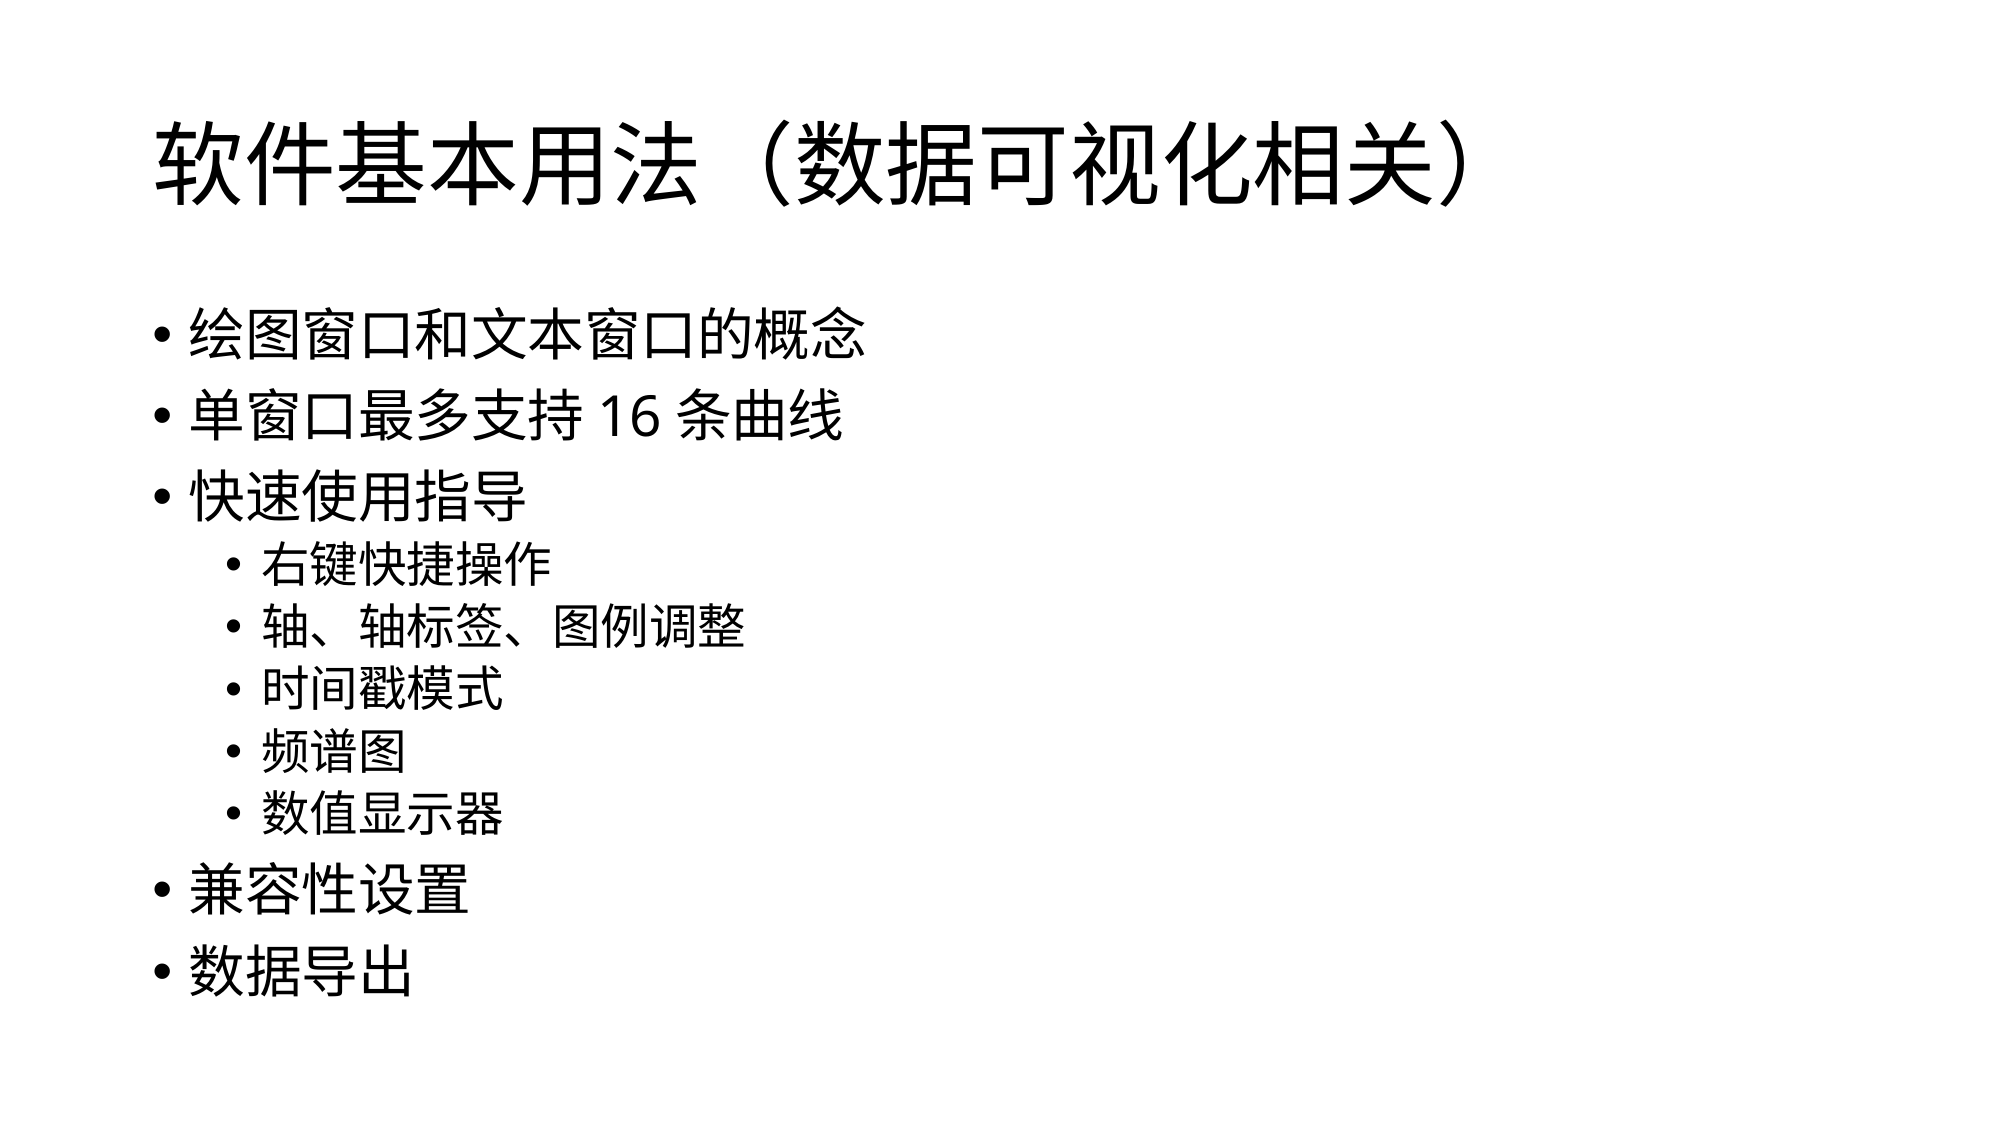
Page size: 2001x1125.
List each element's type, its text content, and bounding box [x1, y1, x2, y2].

title 软件基本用法（数据可视化相关） [137, 59, 1863, 278]
list 绘图窗口和文本窗口的概念 单窗口最多支持16条曲线 快速使用指导 右键快捷操作 轴、轴标签、图例调整 时间戳模式 频谱图 数值显示器 兼容性设置 数据导出 [137, 299, 1863, 1014]
